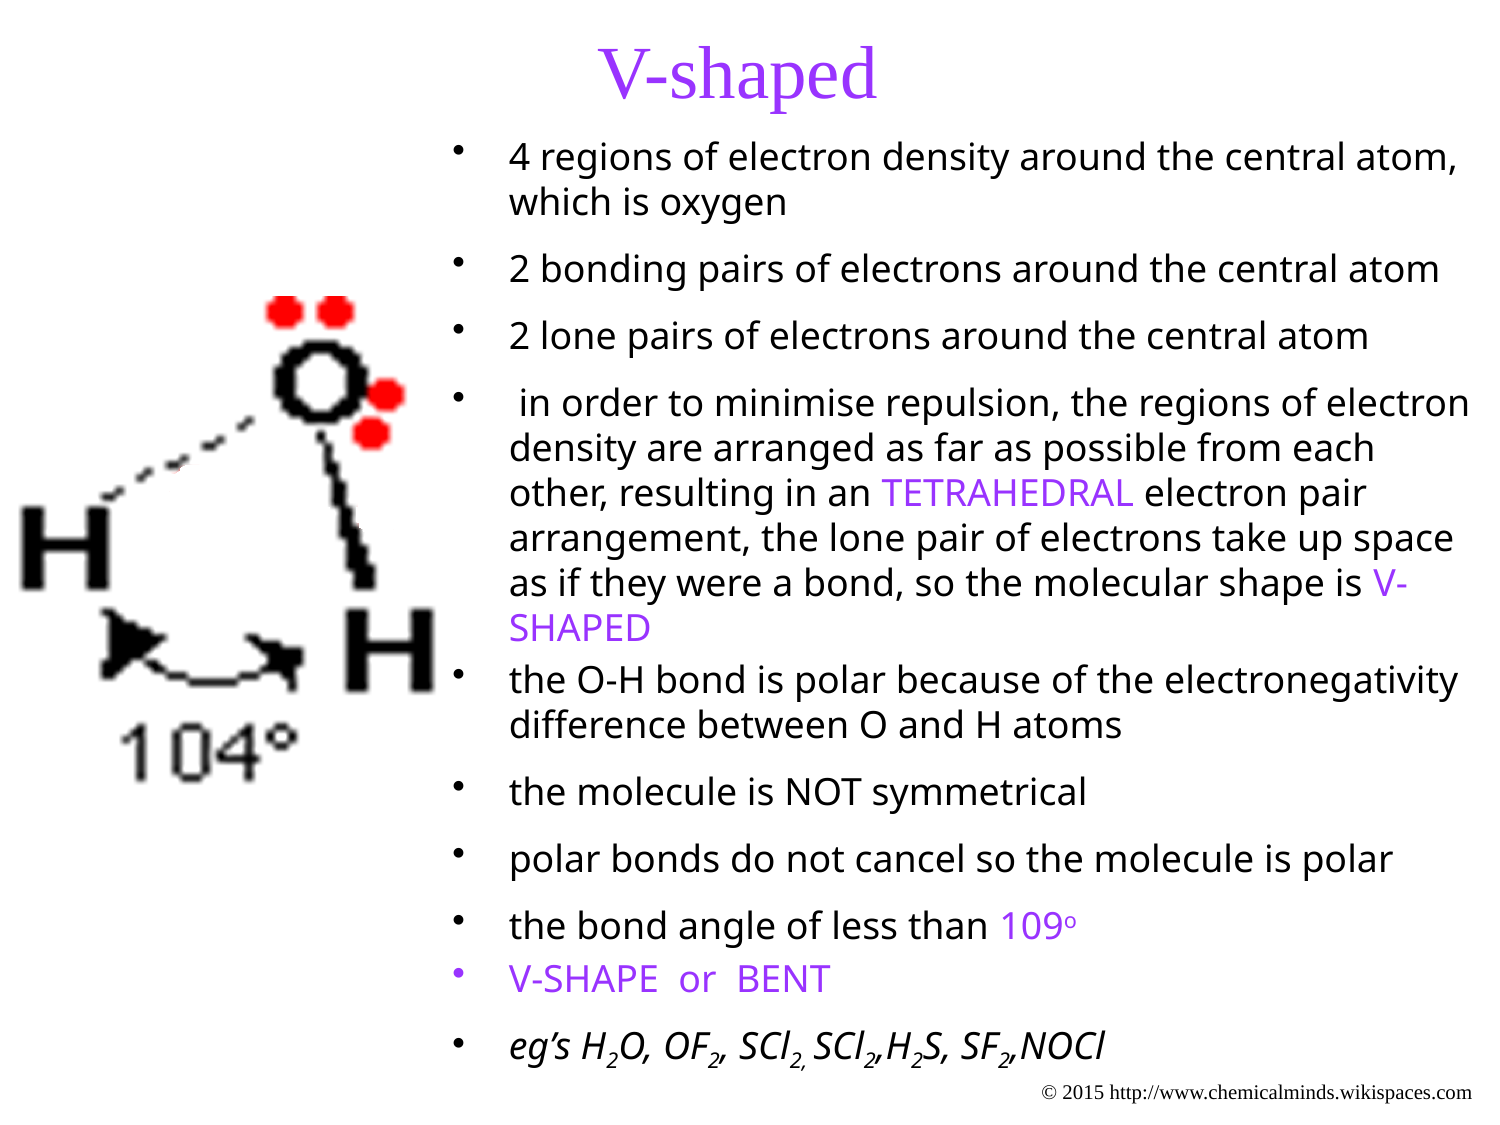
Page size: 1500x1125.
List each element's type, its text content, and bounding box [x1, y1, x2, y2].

title V-shaped [99, 0, 1376, 163]
footer © 2015 http://www.chemicalminds.wikispaces.com [774, 1070, 1488, 1122]
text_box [5, 274, 453, 800]
list 4 regions of electron density around the central atom, which is oxygen 2 bonding pairs of electrons around the central atom 2 lone pairs of electrons around the central atom in order to minimise repulsion, the regions of electron density are arranged as far as possible from each other, resulting in an TETRAHEDRAL electron pair arrangement, the lone pair of electrons take up space as if they were a bond, so the molecular shape is V-SHAPED the O-H bond is polar because of the electronegativity difference between O and H atoms the molecule is NOT symmetrical polar bonds do not cancel so the molecule is polar the bond angle of less than 109o V-SHAPE or BENT eg’s H2O, OF2, SCl2, SCl2,H2S, SF2,NOCl [437, 124, 1500, 1088]
